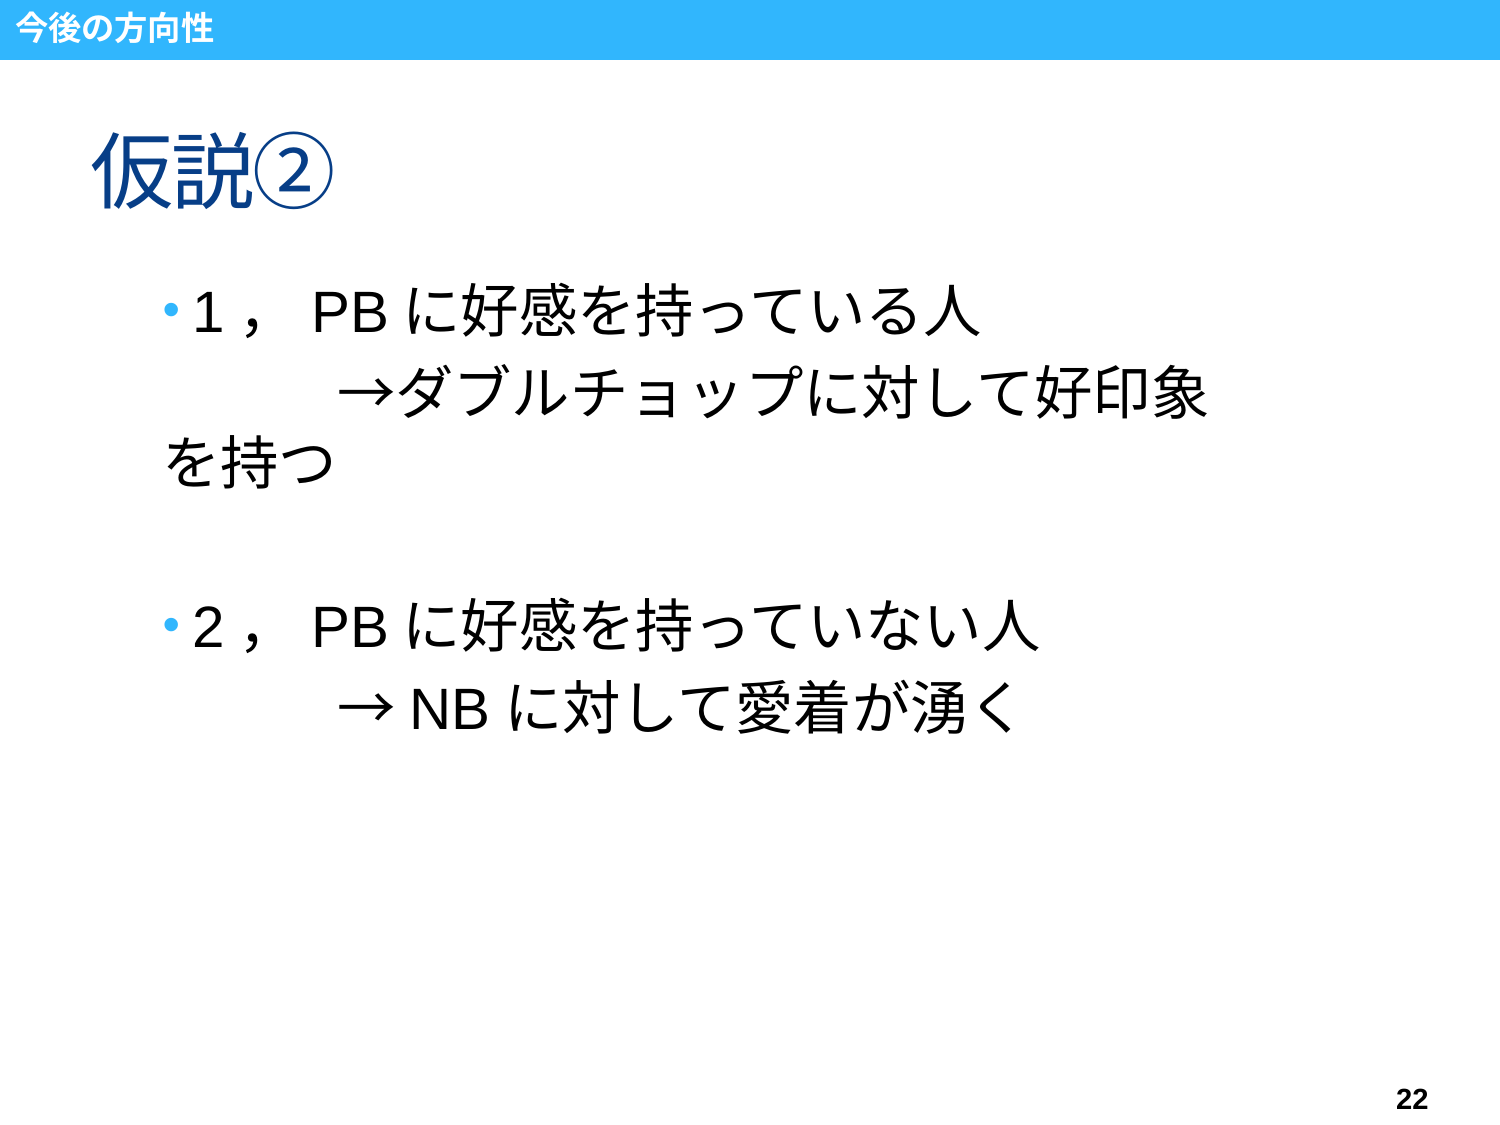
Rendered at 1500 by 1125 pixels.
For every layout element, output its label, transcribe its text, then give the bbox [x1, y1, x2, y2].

list 1，PBに好感を持っている人 →ダブルチョップに対して好印象を持つ 2，PBに好感を持っていない人 →NBに対して愛着が湧く [147, 267, 1258, 776]
footer 今後の方向性 [0, 0, 675, 54]
title 仮説② [75, 87, 1425, 250]
slide_number 22 [1325, 1071, 1500, 1125]
